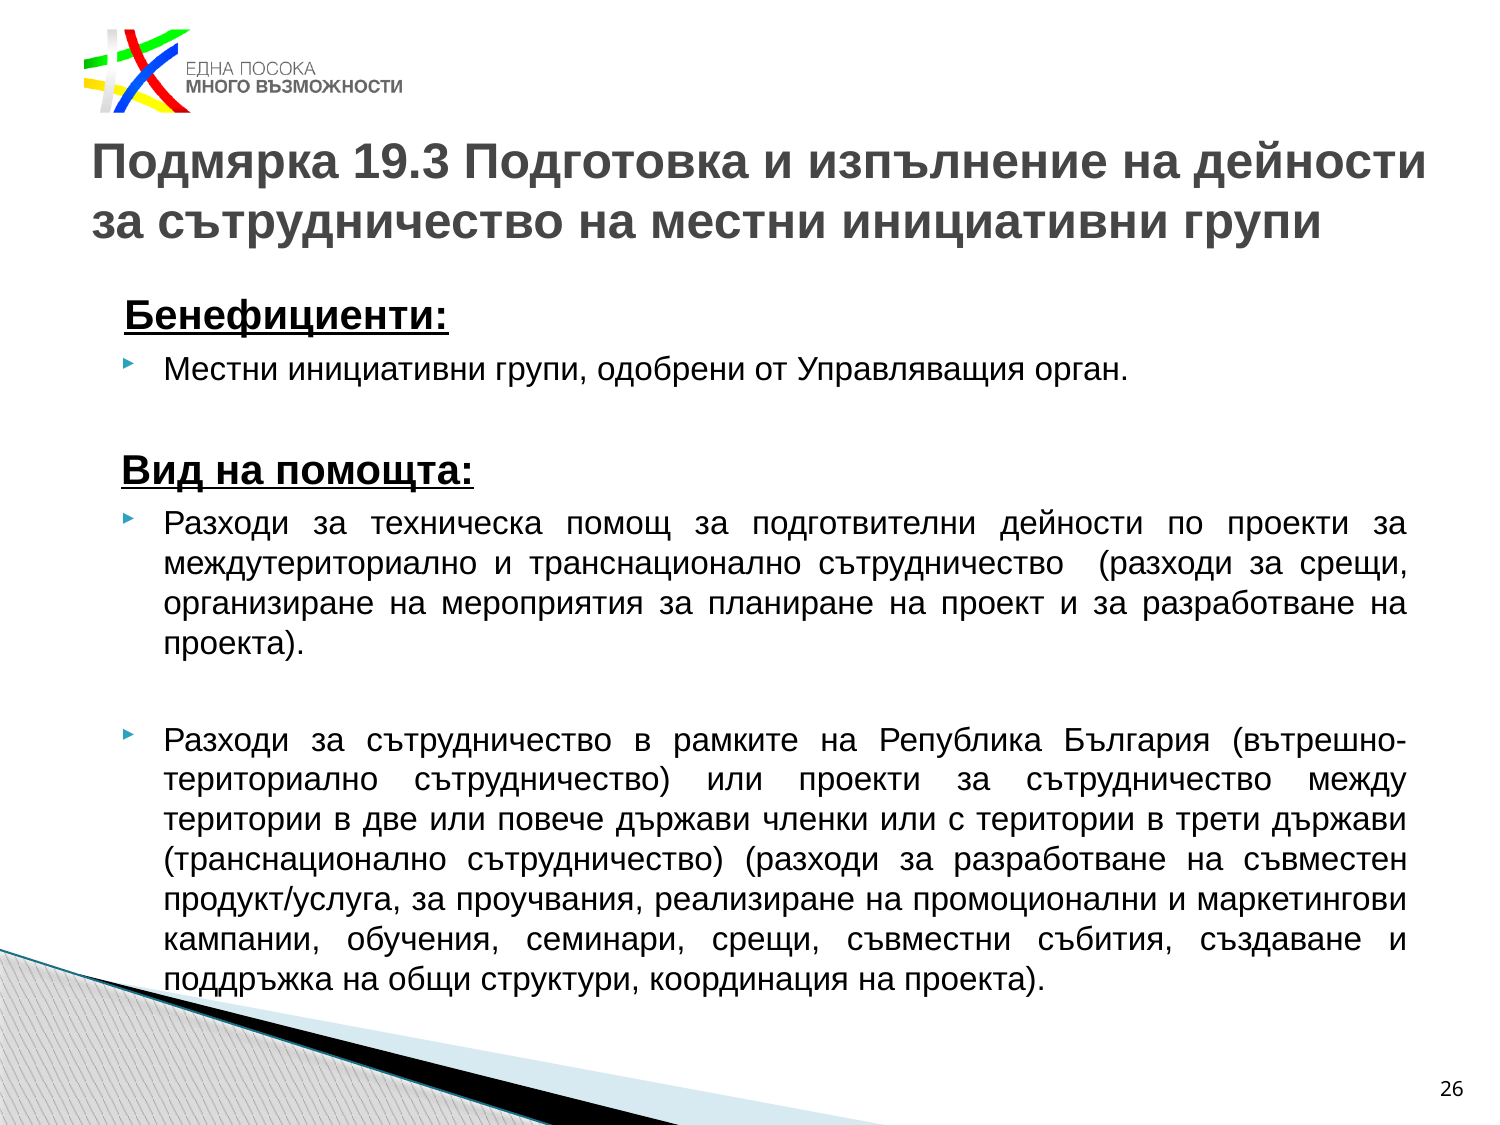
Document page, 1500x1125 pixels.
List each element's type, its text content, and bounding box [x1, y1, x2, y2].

picture [52, 7, 432, 135]
title Подмярка 19.3 Подготовка и изпълнение на дейности за сътрудничество на местни инициативни групи [76, 94, 1459, 283]
slide_number 26 [1418, 1051, 1479, 1112]
text_box Бенефициенти: Местни инициативни групи, одобрени от Управляващия орган. Вид на помощта: Разходи за техническа помощ за подготвителни дейности по проекти за междутериториално и транснационално сътрудничество (разходи за срещи, организиране на мероприятия за планиране на проект и за разработване на проекта). Разходи за сътрудничество в рамките на Република България (вътрешно-териториално сътрудничество) или проекти за сътрудничество между територии в две или повече държави членки или с територии в трети държави (транснационално сътрудничество) (разходи за разработване на съвместен продукт/услуга, за проучвания, реализиране на промоционални и маркетингови кампании, обучения, семинари, срещи, съвместни събития, създаване и поддръжка на общи структури, координация на проекта). [88, 235, 1424, 1045]
